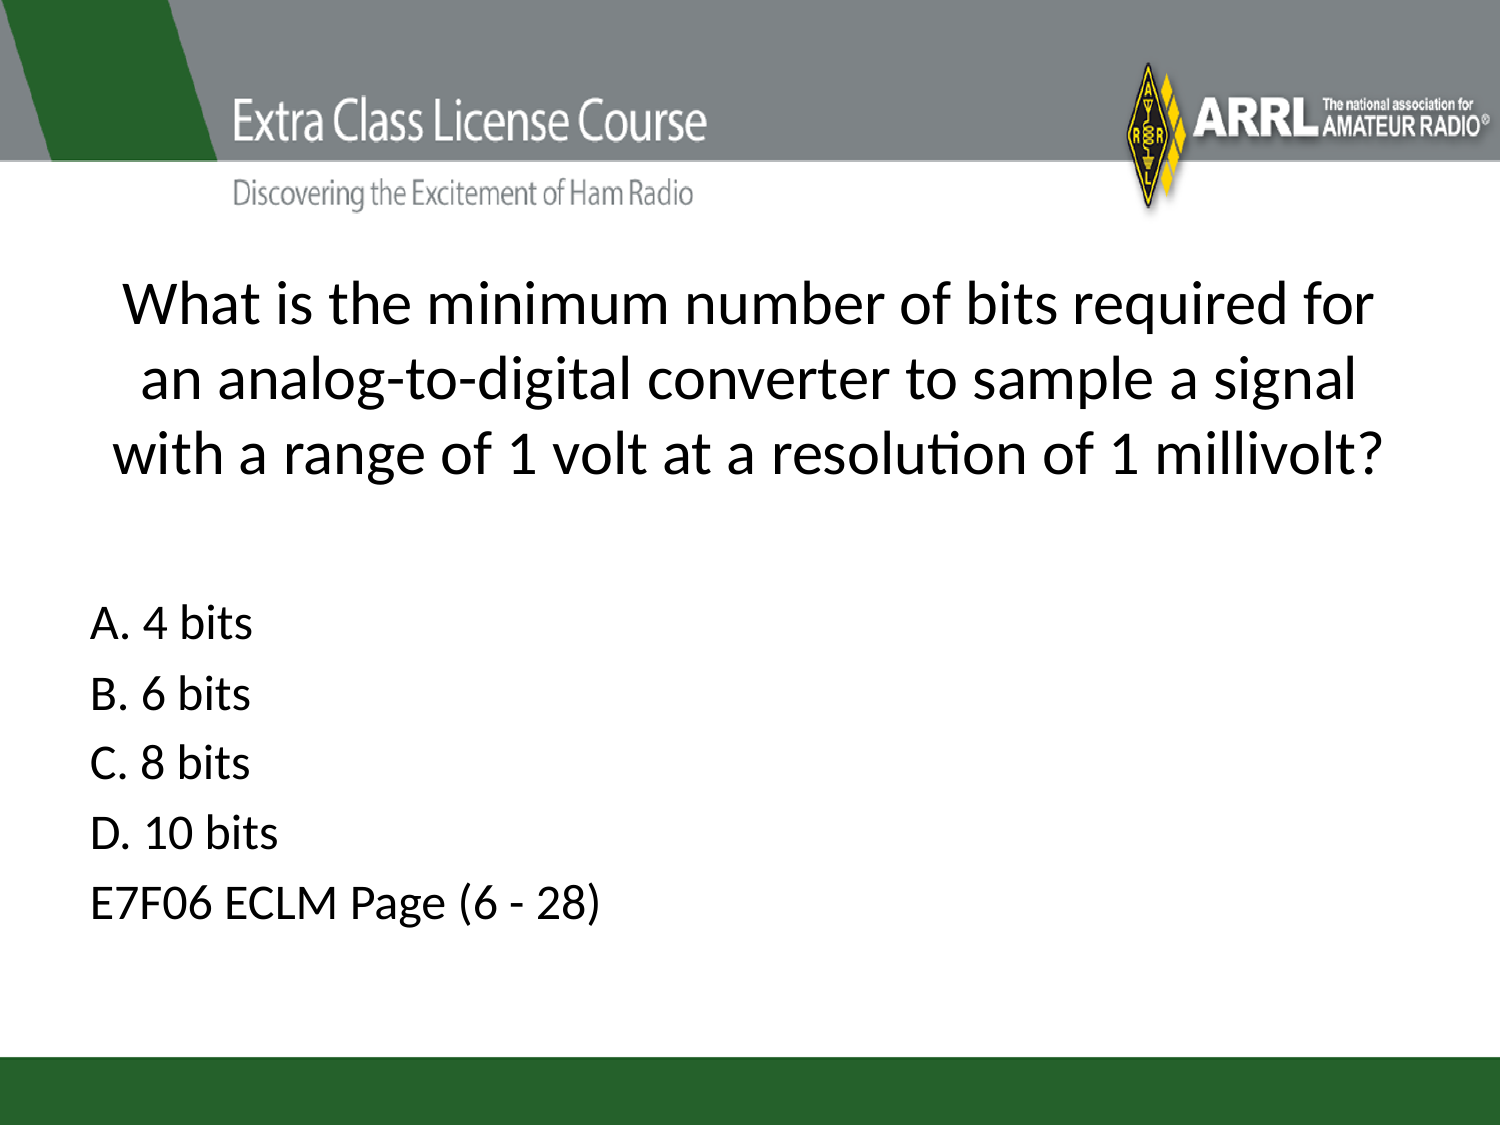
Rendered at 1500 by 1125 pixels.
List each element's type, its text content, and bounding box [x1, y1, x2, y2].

list A. 4 bits B. 6 bits C. 8 bits D. 10 bits E7F06 ECLM Page (6 - 28) [75, 582, 1425, 983]
title What is the minimum number of bits required for an analog-to-digital converter to sample a signal with a range of 1 volt at a resolution of 1 millivolt? [75, 254, 1425, 435]
picture [0, 0, 1500, 1125]
